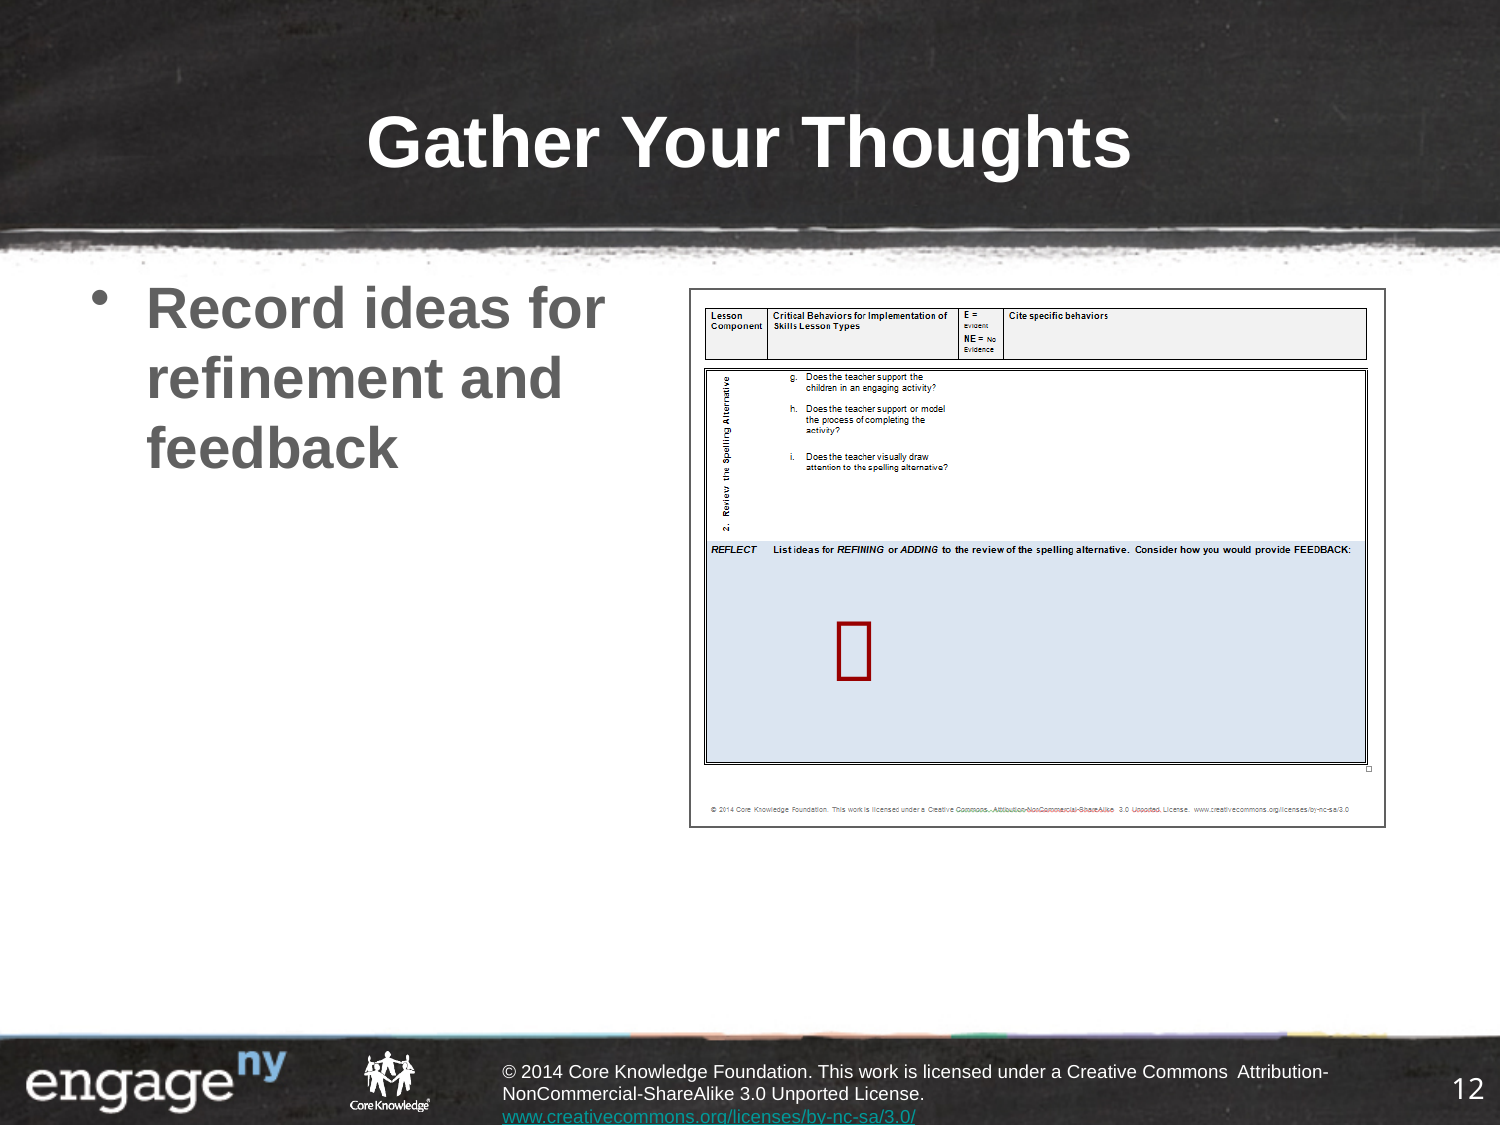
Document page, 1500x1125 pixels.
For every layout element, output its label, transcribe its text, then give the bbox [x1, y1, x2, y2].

slide_number 12 [1337, 1062, 1500, 1113]
picture [0, 0, 1500, 293]
title Gather Your Thoughts [75, 45, 1425, 233]
picture [0, 1003, 1500, 1125]
picture [690, 289, 1385, 827]
list Record ideas for refinement and feedback [75, 262, 738, 1005]
